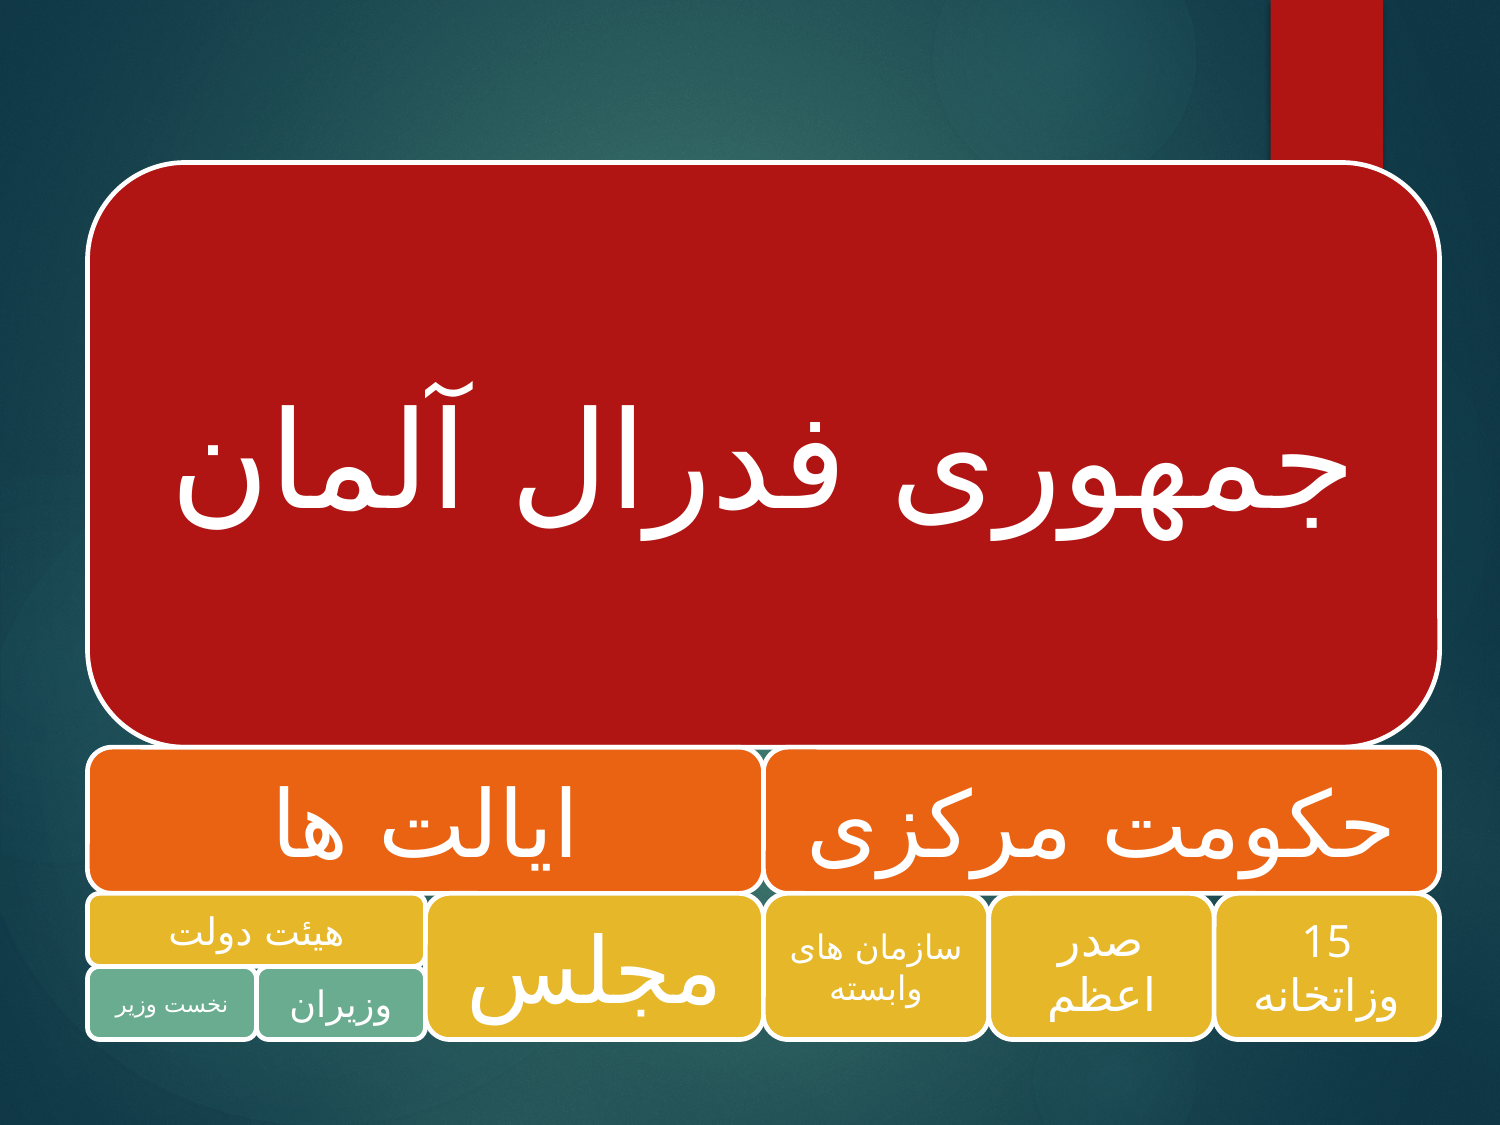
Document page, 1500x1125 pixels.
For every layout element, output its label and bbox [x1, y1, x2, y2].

text_box [87, 162, 1440, 1040]
